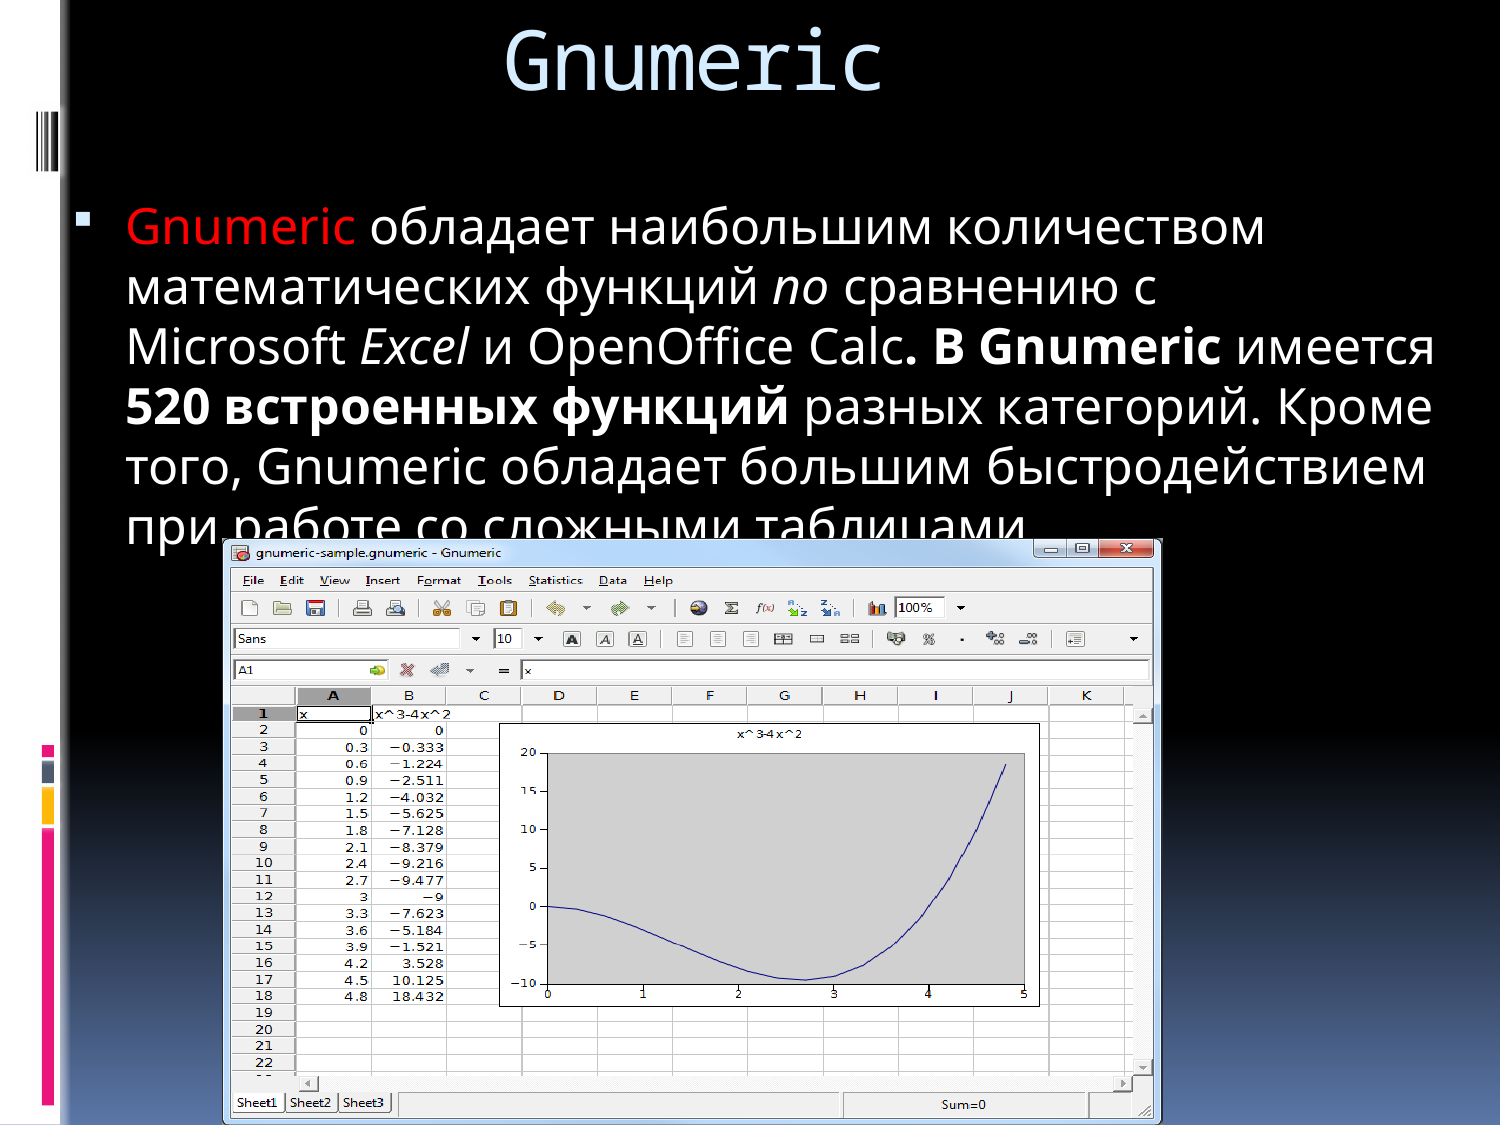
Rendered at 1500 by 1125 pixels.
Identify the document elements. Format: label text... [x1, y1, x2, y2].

list Gnumeric обладает наибольшим количеством математических функций по сравнению с Microsoft Excel и OpenOffice Calc. В Gnumeric имеется 520 встроенных функций разных категорий. Кроме того, Gnumeric обладает большим быстродействием при работе со сложными таблицами. [46, 187, 1465, 575]
title Gnumeric [58, 0, 1334, 150]
picture [222, 538, 1164, 1125]
